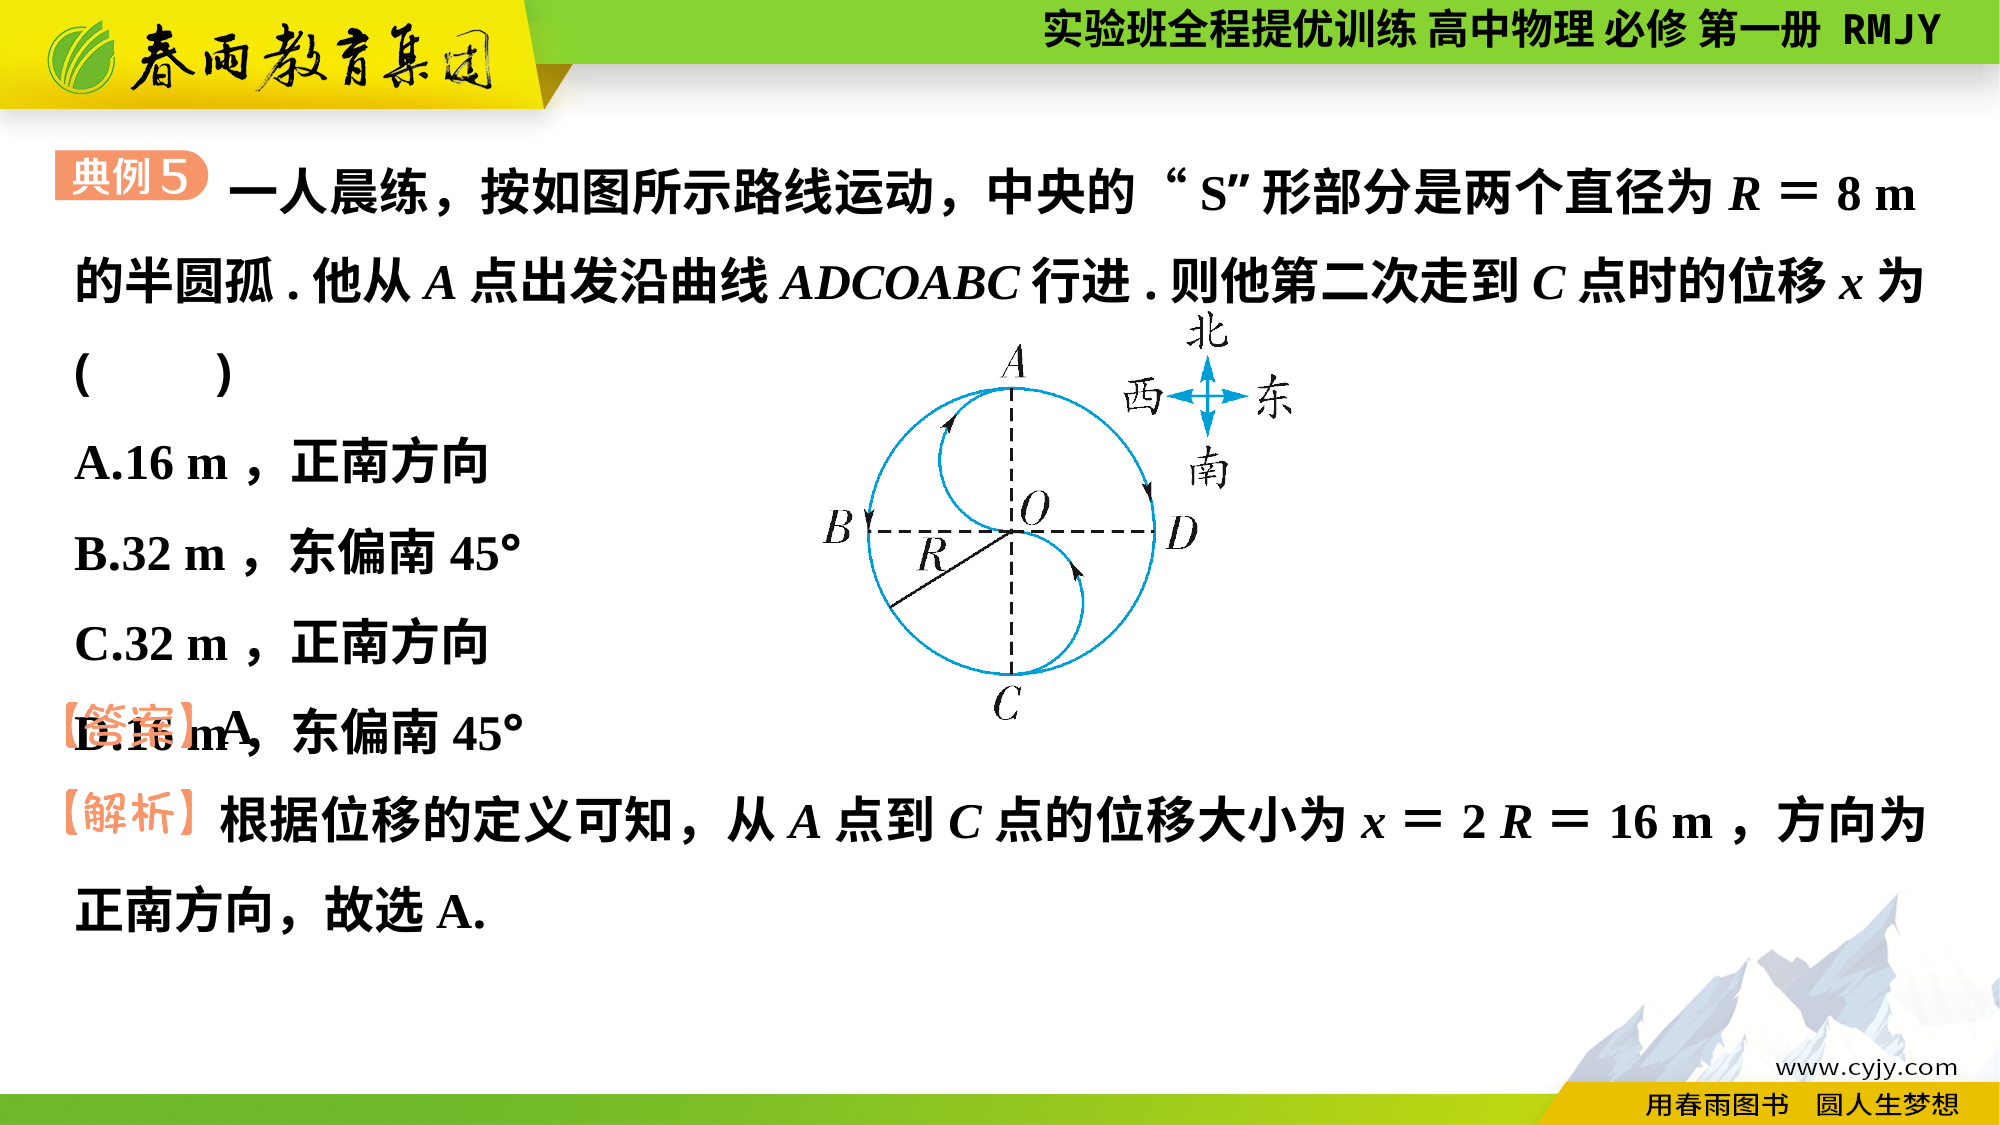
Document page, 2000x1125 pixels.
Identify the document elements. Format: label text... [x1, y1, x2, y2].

list 一人晨练，按如图所示路线运动，中央的“S”形部分是两个直径为R＝8 m的半圆孤.他从A点出发沿曲线ADCOABC行进.则他第二次走到C点时的位移x为( ) A.16 m，正南方向 B.32 m，东偏南45° C.32 m，正南方向 D.16 m，东偏南45° [59, 122, 1944, 683]
picture [0, 0, 2000, 1125]
text_box 根据位移的定义可知，从A点到C点的位移大小为x＝2 R＝16 m，方向为正南方向，故选A. [59, 751, 1944, 947]
text_box A [203, 687, 269, 762]
